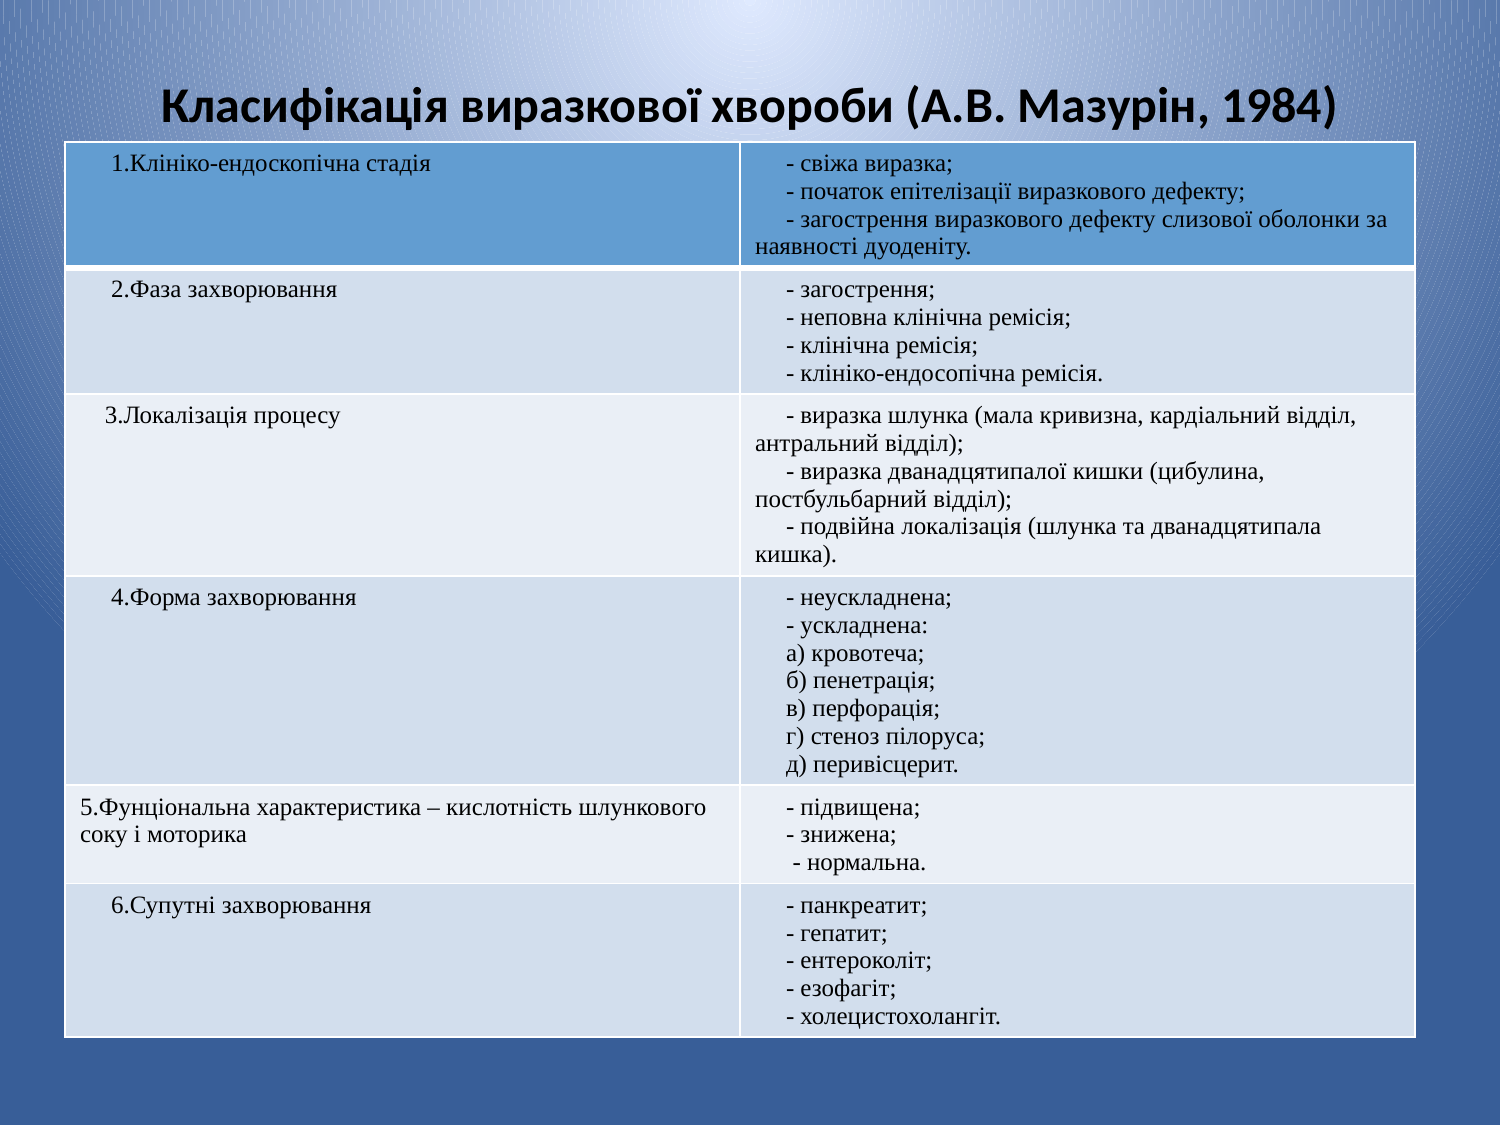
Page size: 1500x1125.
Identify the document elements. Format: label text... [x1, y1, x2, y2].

title Класифiкацiя виразкової хвороби (А.В. Мазурiн, 1984) [75, 45, 1425, 161]
table_cell 4.Форма захворювання [66, 577, 739, 784]
table_cell 2.Фаза захворювання [66, 271, 739, 393]
table_cell - пiдвищена; - знижена; - нормальна. [741, 786, 1414, 883]
table_cell 6.Супутнi захворювання [66, 884, 739, 1036]
table_cell - виразка шлунка (мала кривизна, кардiальний вiддiл, антральний вiддiл); - виразка дванадцятипалої кишки (цибулина, постбульбарний вiддiл); - подвiйна локалiзацiя (шлунка та дванадцятипала кишка). [741, 395, 1414, 575]
table_cell - загострення; - неповна клiнiчна ремiсiя; - клiнiчна ремiсiя; - клiнiко-ендосопiчна ремiсiя. [741, 271, 1414, 393]
table_header 1.Клiнiко-ендоскопiчна стадiя [66, 143, 739, 265]
table_cell - неускладнена; - ускладнена: а) кровотеча; б) пенетрацiя; в) перфорацiя; г) стеноз пiлоруса; д) перивiсцерит. [741, 577, 1414, 784]
table_cell - панкреатит; - гепатит; - ентероколiт; - езофагiт; - холецистохолангiт. [741, 884, 1414, 1036]
table_cell 5.Фунцiональна характеристика – кислотнiсть шлункового соку i моторика [66, 786, 739, 883]
table_header - свiжа виразка; - початок епiтелiзацiї виразкового дефекту; - загострення виразкового дефекту слизової оболонки за наявностi дуоденiту. [741, 143, 1414, 265]
table_cell 3.Локалiзацiя процесу [66, 395, 739, 575]
